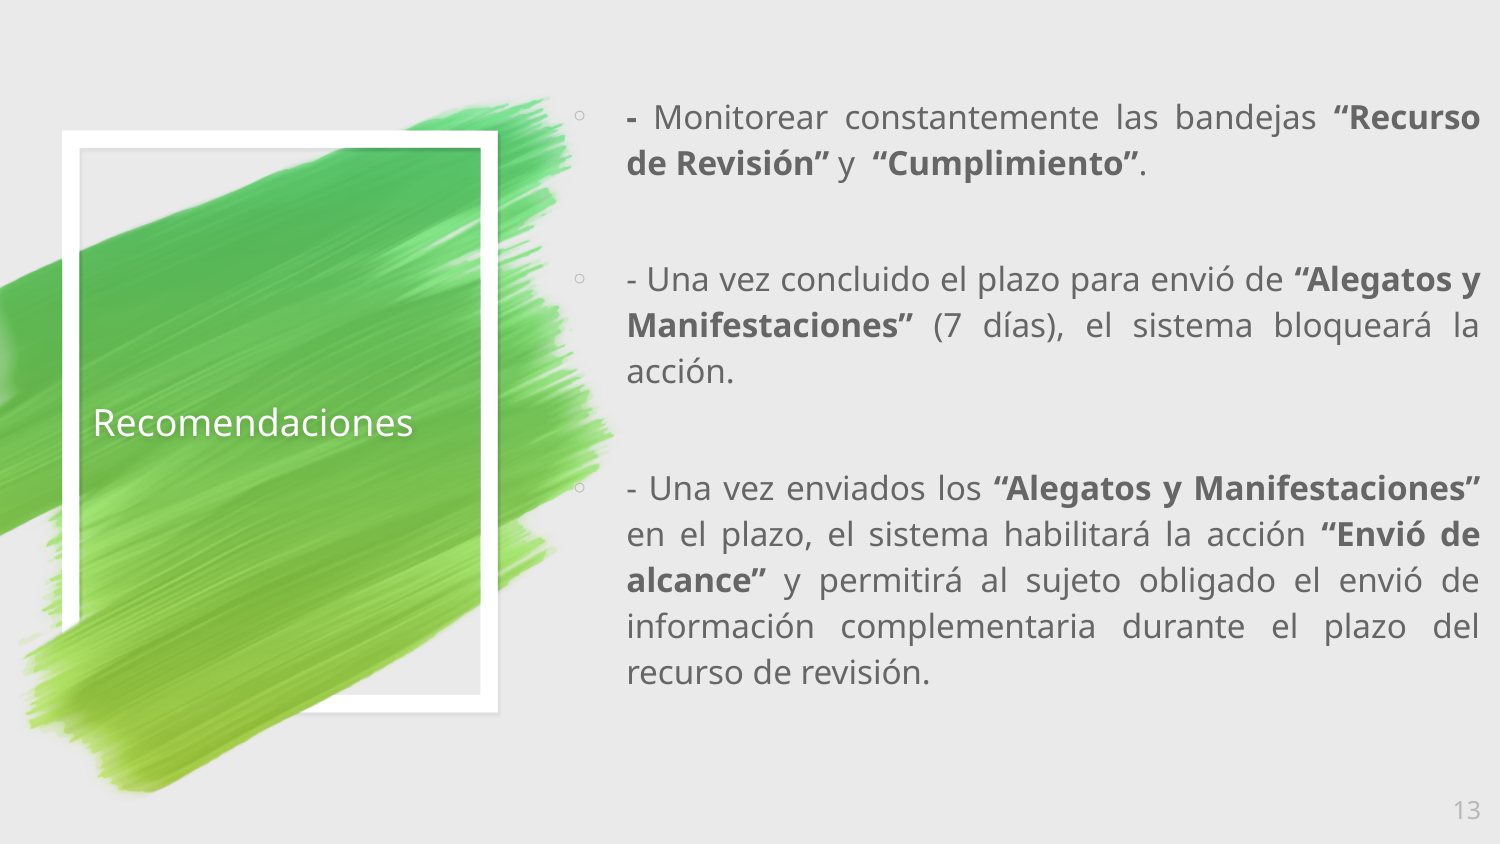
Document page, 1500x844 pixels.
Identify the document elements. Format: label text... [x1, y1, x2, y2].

slide_number 13 [1391, 779, 1482, 844]
title Recomendaciones [92, 148, 510, 695]
list - Monitorear constantemente las bandejas “Recurso de Revisión” y “Cumplimiento”. - Una vez concluido el plazo para envió de “Alegatos y Manifestaciones” (7 días), el sistema bloqueará la acción. - Una vez enviados los “Alegatos y Manifestaciones” en el plazo, el sistema habilitará la acción “Envió de alcance” y permitirá al sujeto obligado el envió de información complementaria durante el plazo del recurso de revisión. [551, 132, 1482, 713]
picture [0, 0, 1500, 844]
